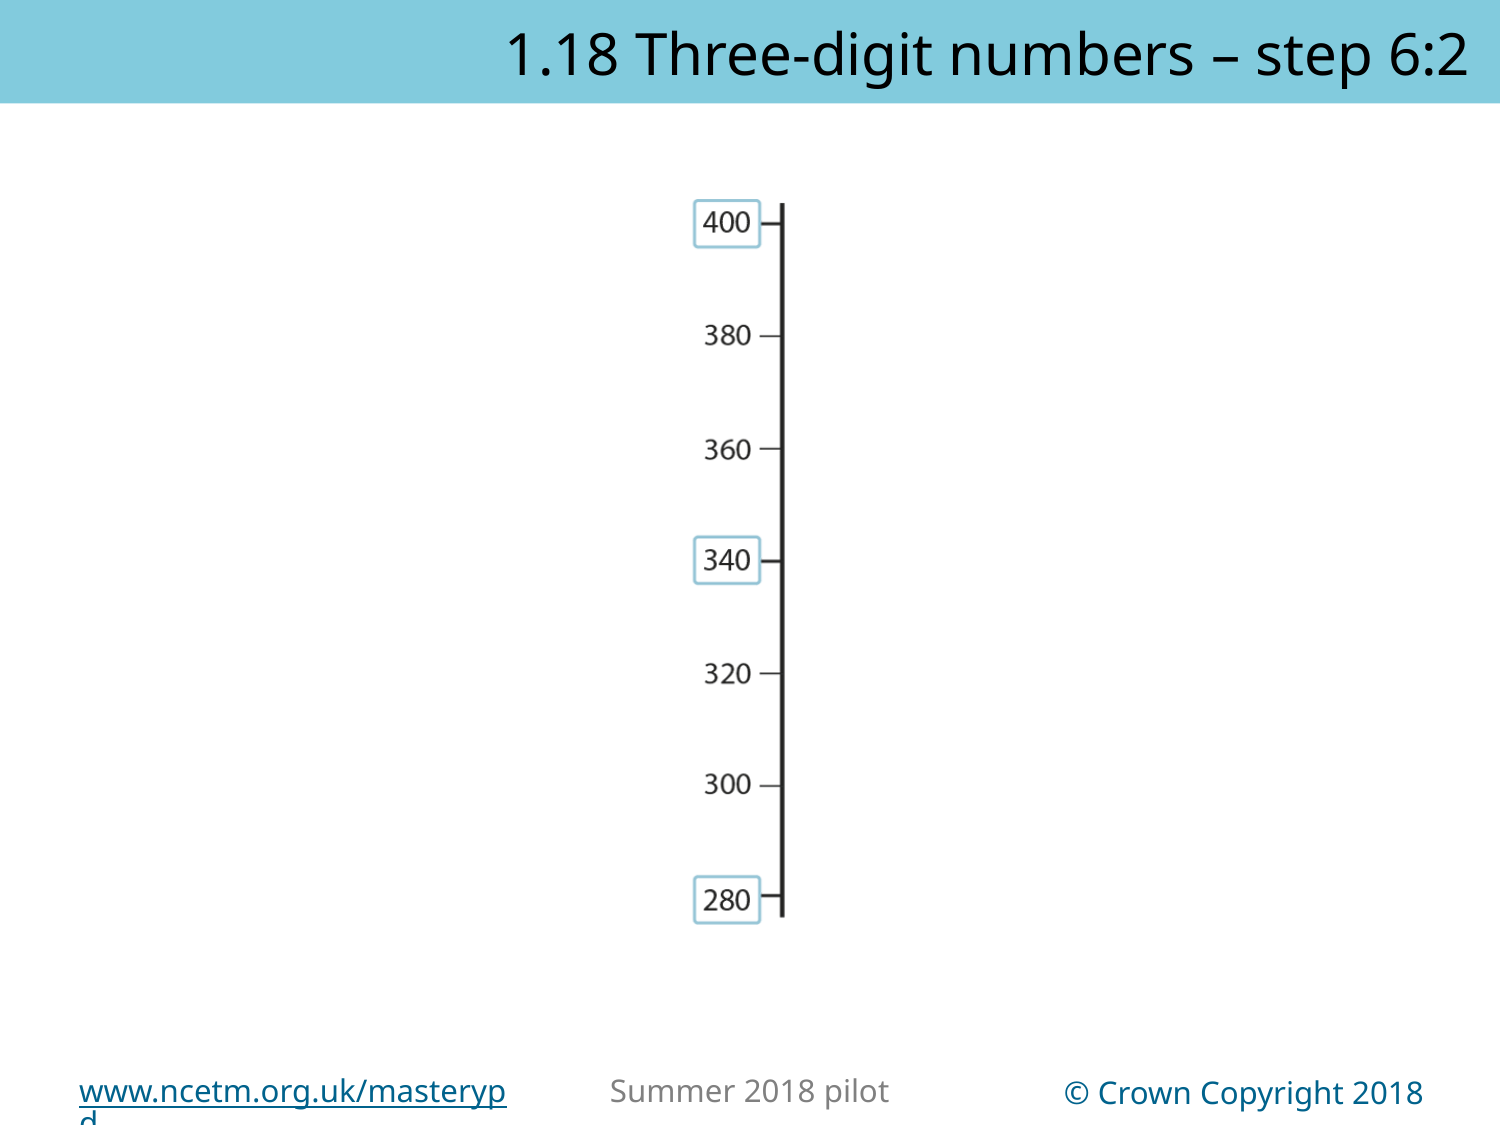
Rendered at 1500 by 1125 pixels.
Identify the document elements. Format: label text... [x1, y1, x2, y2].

picture [330, 199, 1170, 926]
list 1.18 Three-digit numbers – step 6:2 [0, 0, 1500, 104]
